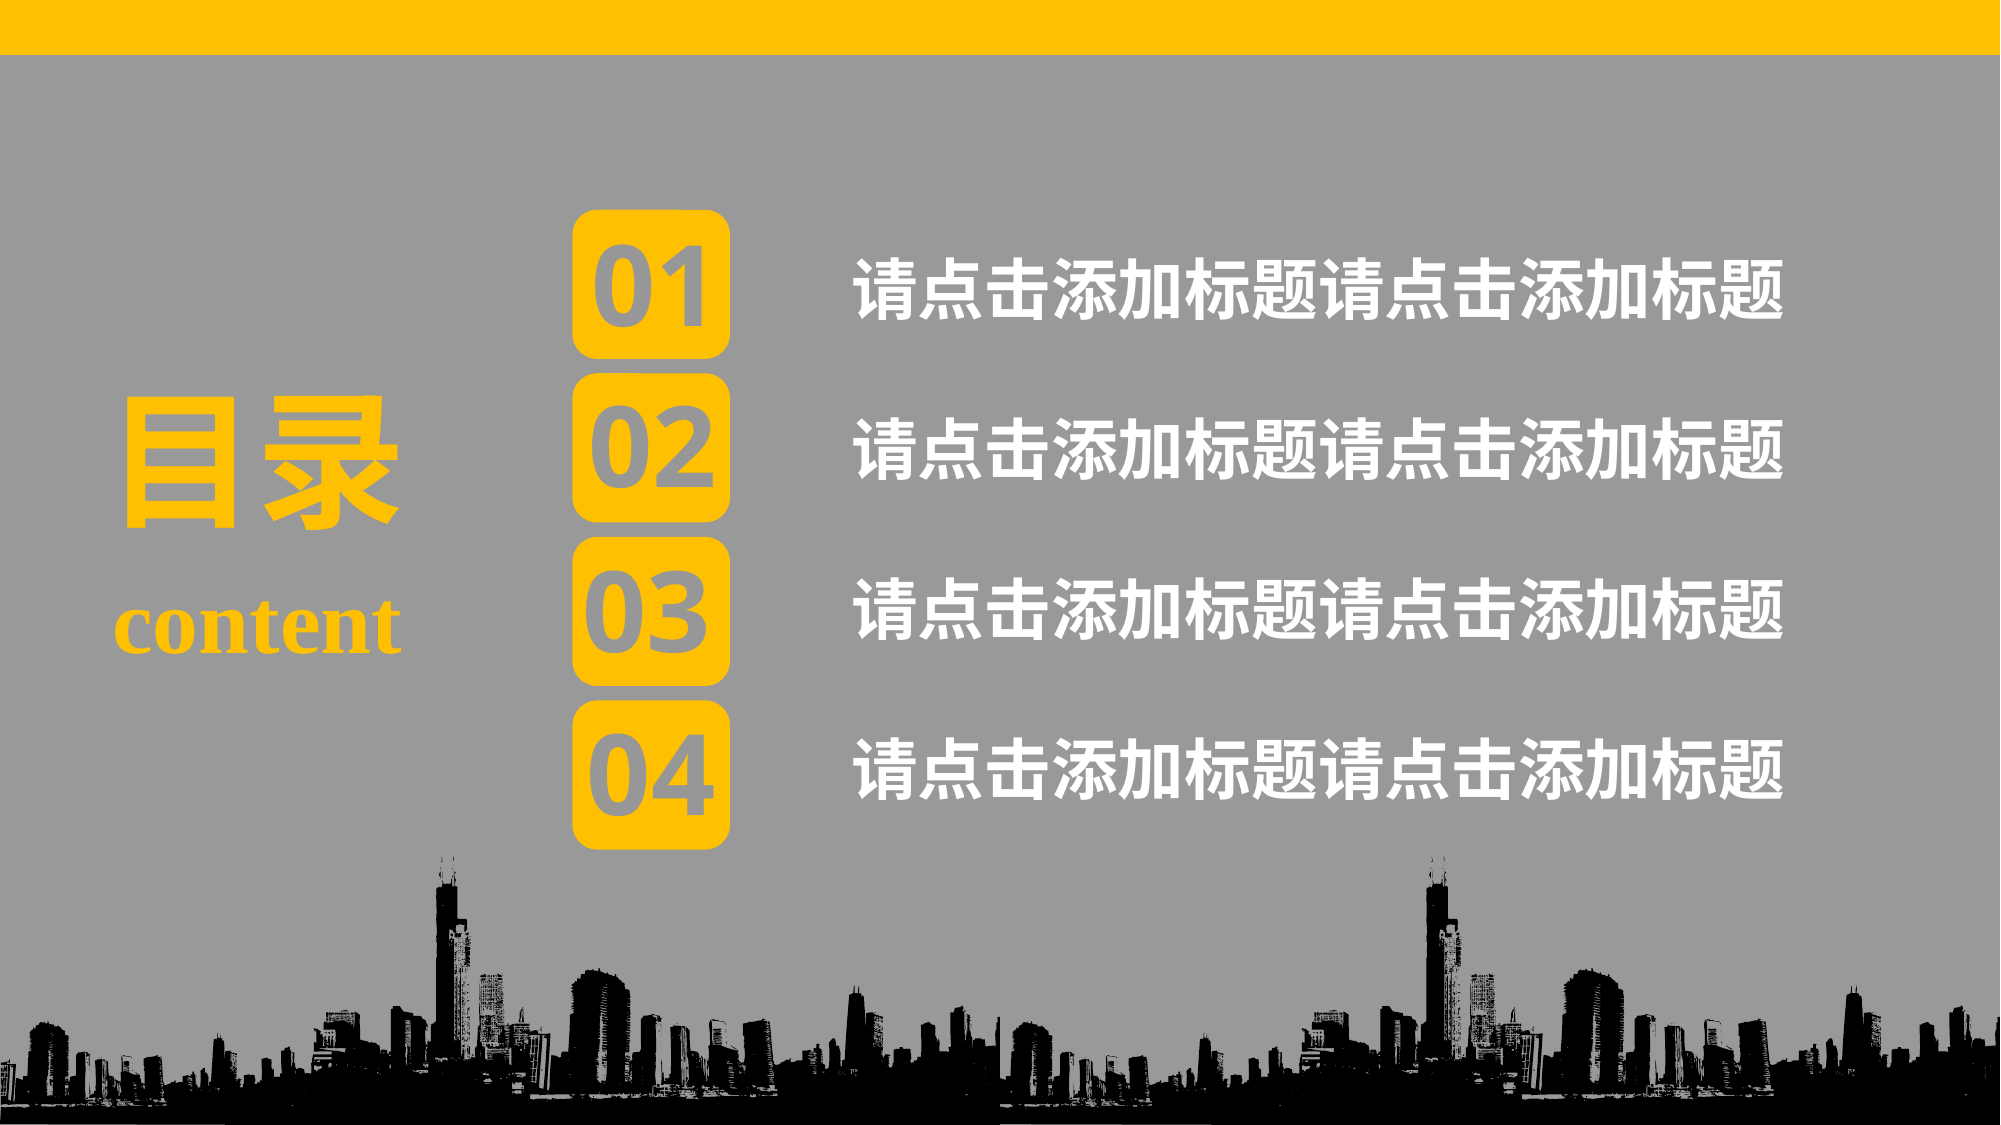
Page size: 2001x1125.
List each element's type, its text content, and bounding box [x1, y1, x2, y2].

text_box 01 [576, 206, 758, 357]
text_box content [97, 554, 434, 679]
text_box 请点击添加标题请点击添加标题 [831, 218, 1806, 357]
text_box 请点击添加标题请点击添加标题 [831, 698, 1806, 837]
text_box 目录 [91, 358, 434, 554]
text_box 02 [573, 367, 754, 518]
text_box 请点击添加标题请点击添加标题 [831, 378, 1806, 517]
text_box 04 [572, 695, 750, 846]
text_box 03 [567, 532, 749, 682]
text_box 请点击添加标题请点击添加标题 [831, 538, 1806, 677]
